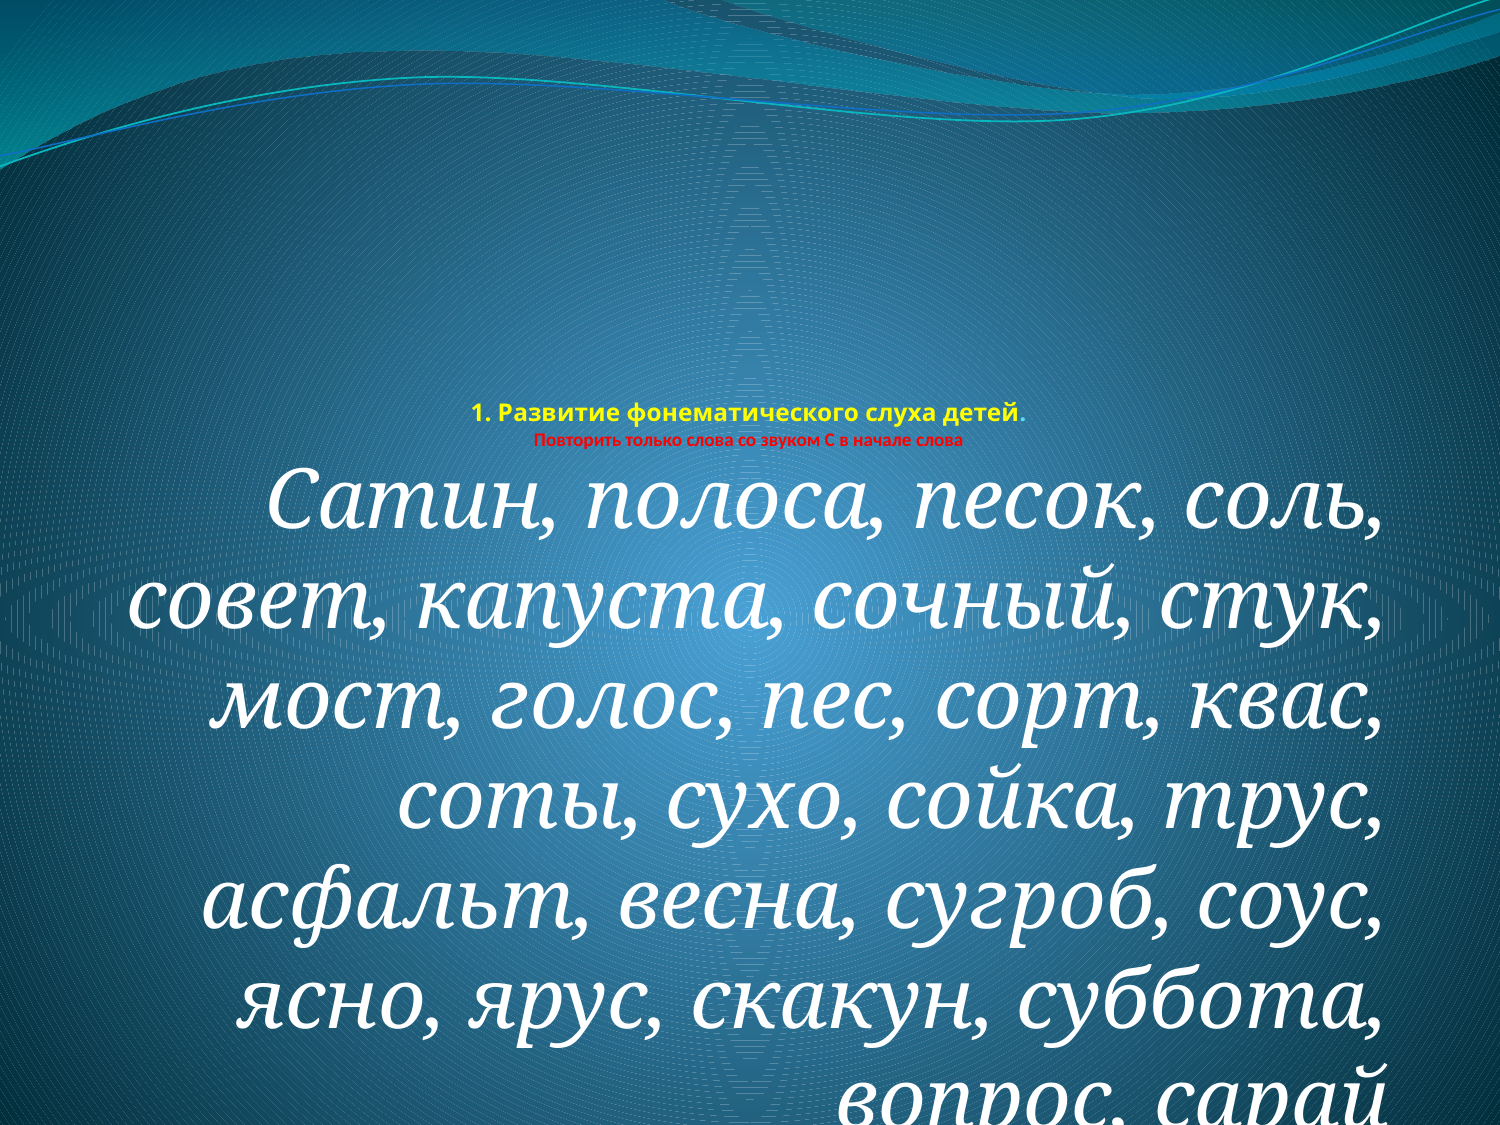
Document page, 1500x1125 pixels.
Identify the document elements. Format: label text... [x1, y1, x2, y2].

title 1. Развитие фонематического слуха детей. Повторить только слова со звуком С в начале слова [112, 0, 1388, 437]
subtitle Сатин, полоса, песок, соль, совет, капуста, сочный, стук, мост, голос, пес, сорт, квас, соты, сухо, сойка, трус, асфальт, весна, сугроб, соус, ясно, ярус, скакун, суббота, вопрос, сарай [75, 437, 1400, 1050]
